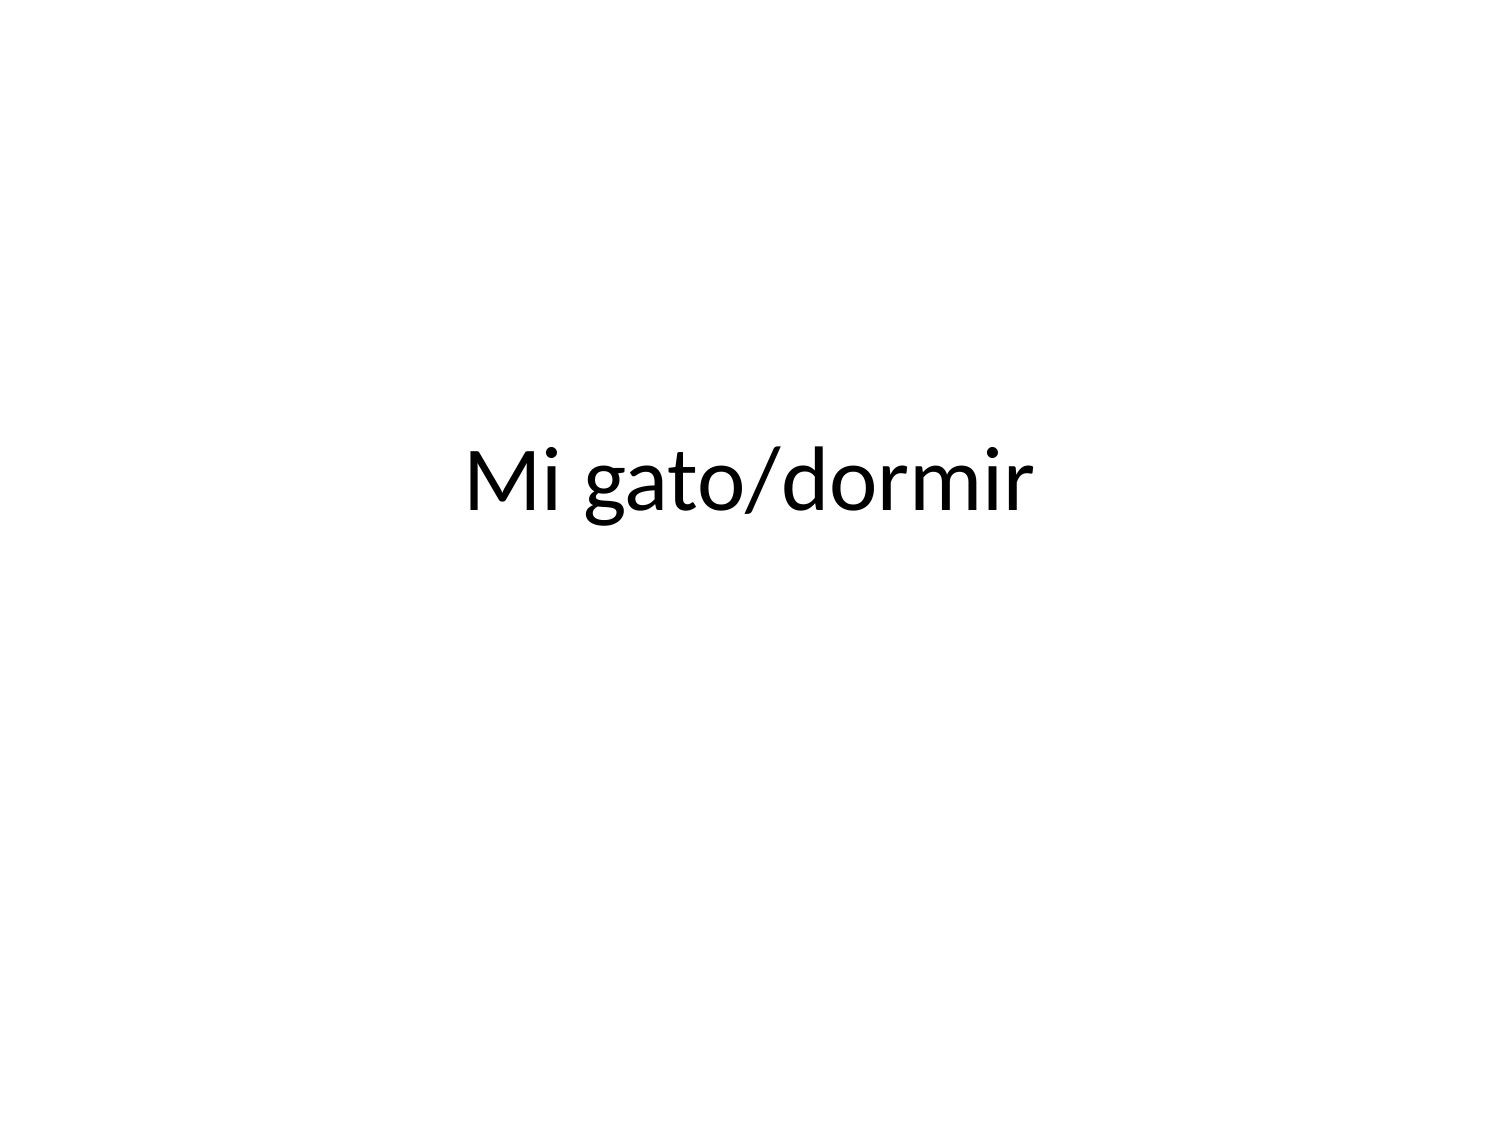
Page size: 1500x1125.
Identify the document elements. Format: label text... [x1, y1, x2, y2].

title Mi gato/dormir [75, 45, 1425, 903]
